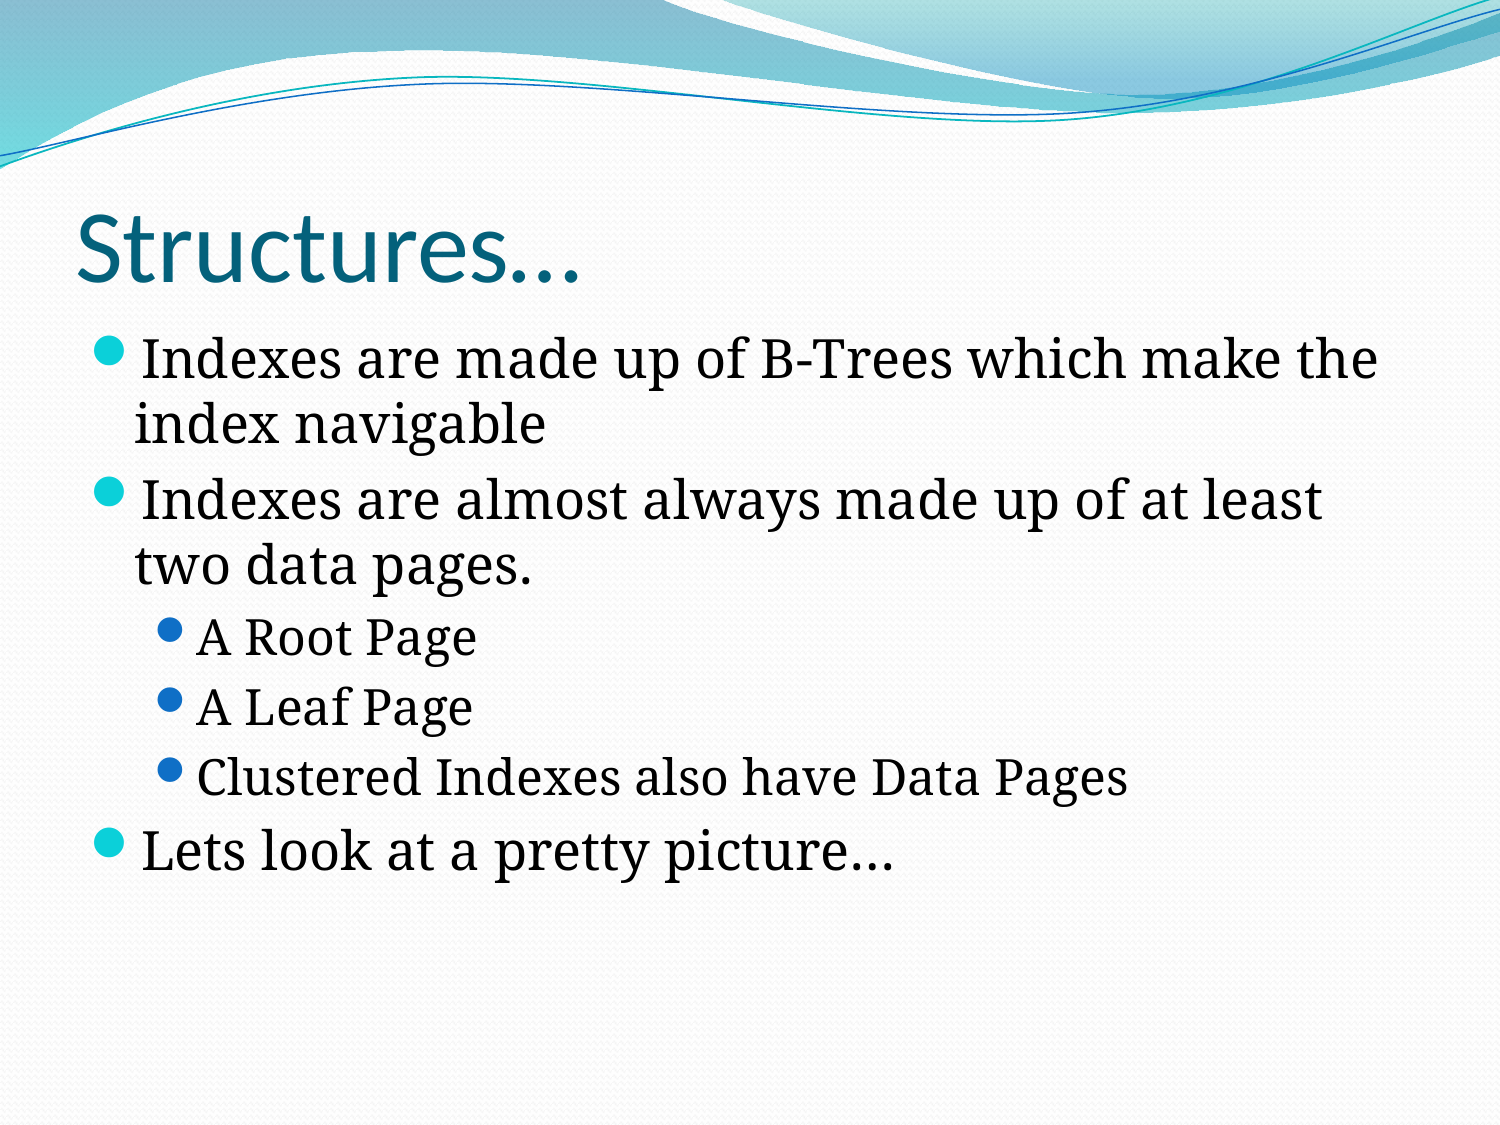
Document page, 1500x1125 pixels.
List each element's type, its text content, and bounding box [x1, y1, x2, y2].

title Structures… [75, 115, 1425, 303]
list Indexes are made up of B-Trees which make the index navigable Indexes are almost always made up of at least two data pages. A Root Page A Leaf Page Clustered Indexes also have Data Pages Lets look at a pretty picture… [75, 317, 1425, 1038]
